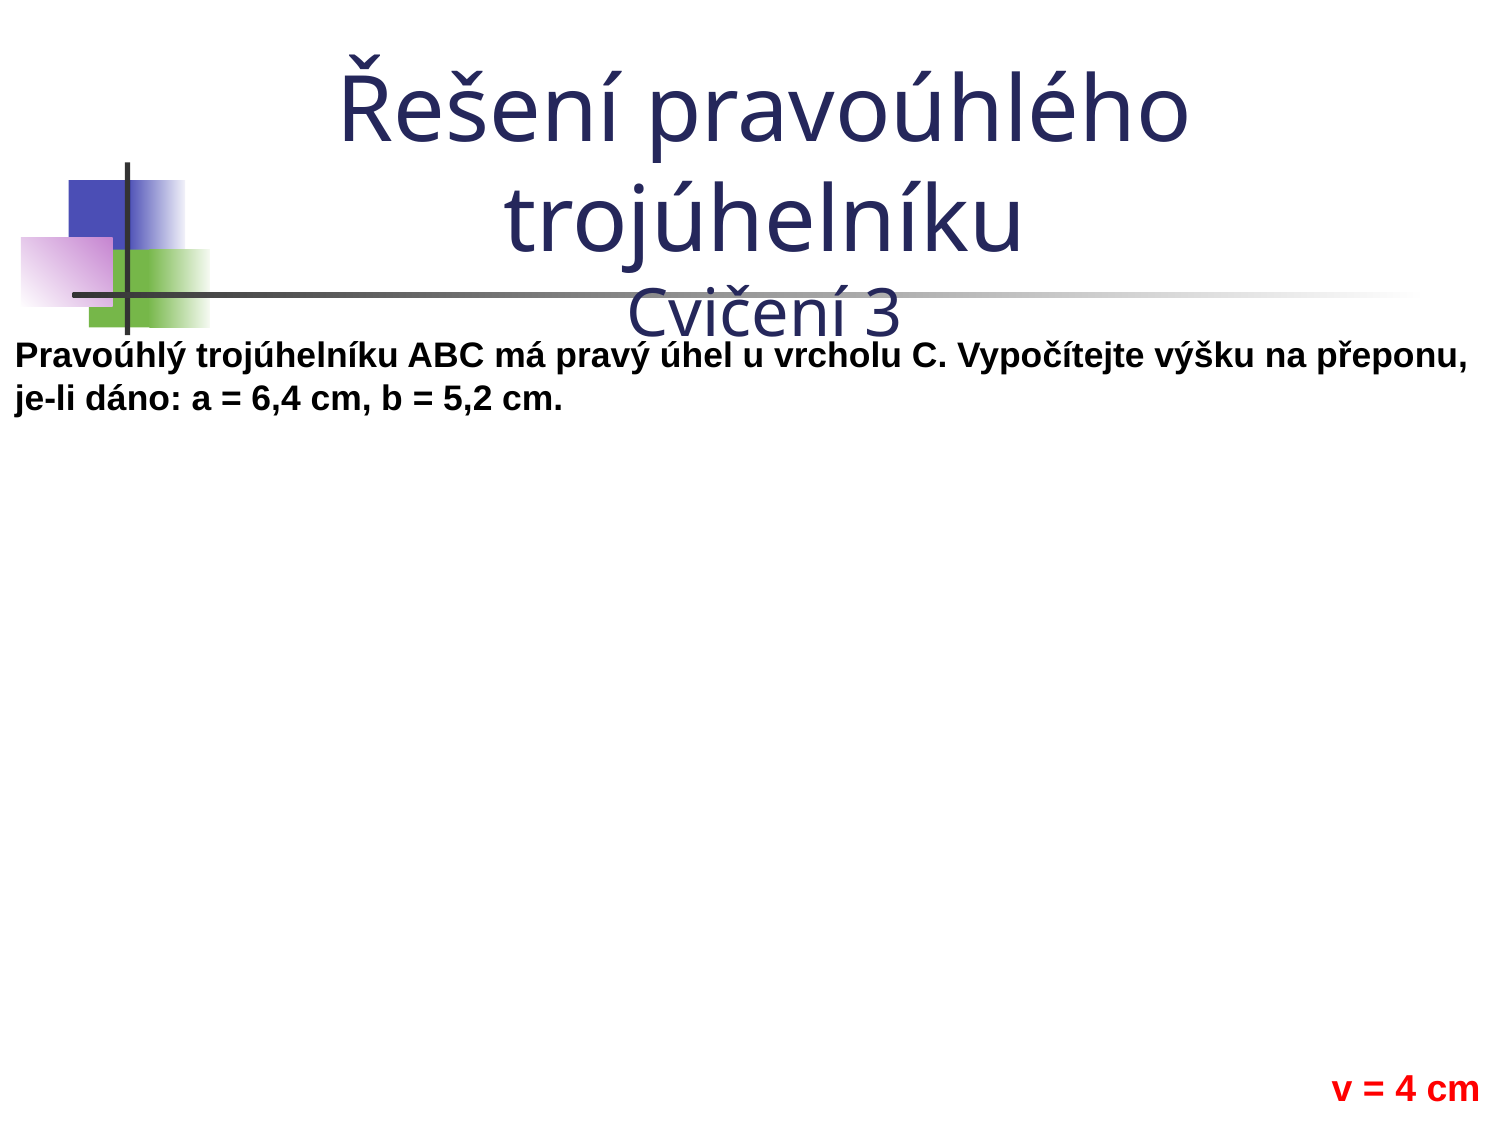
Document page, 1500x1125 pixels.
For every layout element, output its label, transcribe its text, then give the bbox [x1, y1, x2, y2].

text_box v = 4 cm [1316, 1057, 1500, 1117]
text_box Pravoúhlý trojúhelníku ABC má pravý úhel u vrcholu C. Vypočítejte výšku na přeponu, je-li dáno: a = 6,4 cm, b = 5,2 cm. [0, 324, 1500, 425]
text_box Řešení pravoúhlého trojúhelníku Cvičení 3 [59, 42, 1471, 324]
